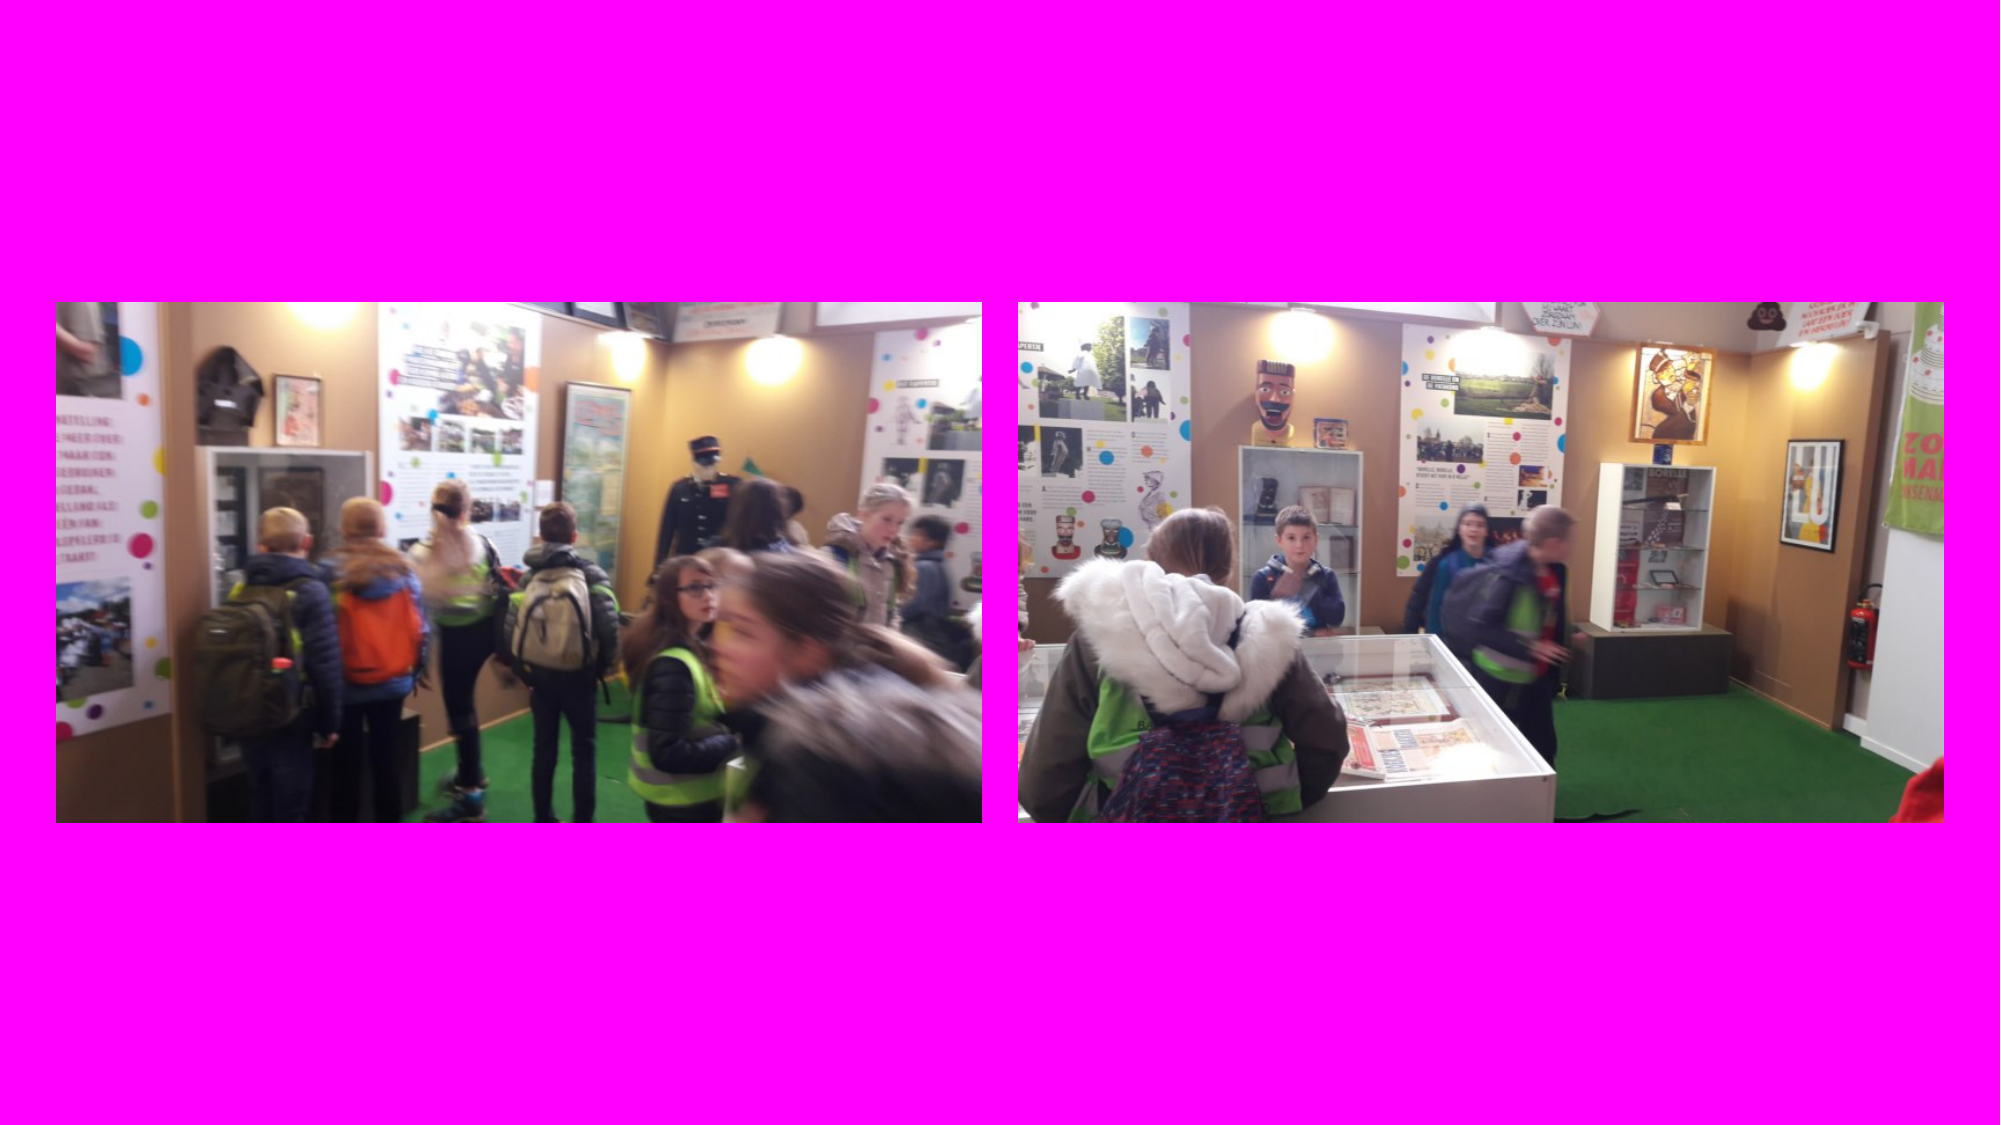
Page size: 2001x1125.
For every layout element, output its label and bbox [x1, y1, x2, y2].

picture [1018, 302, 1944, 823]
picture [56, 302, 982, 823]
